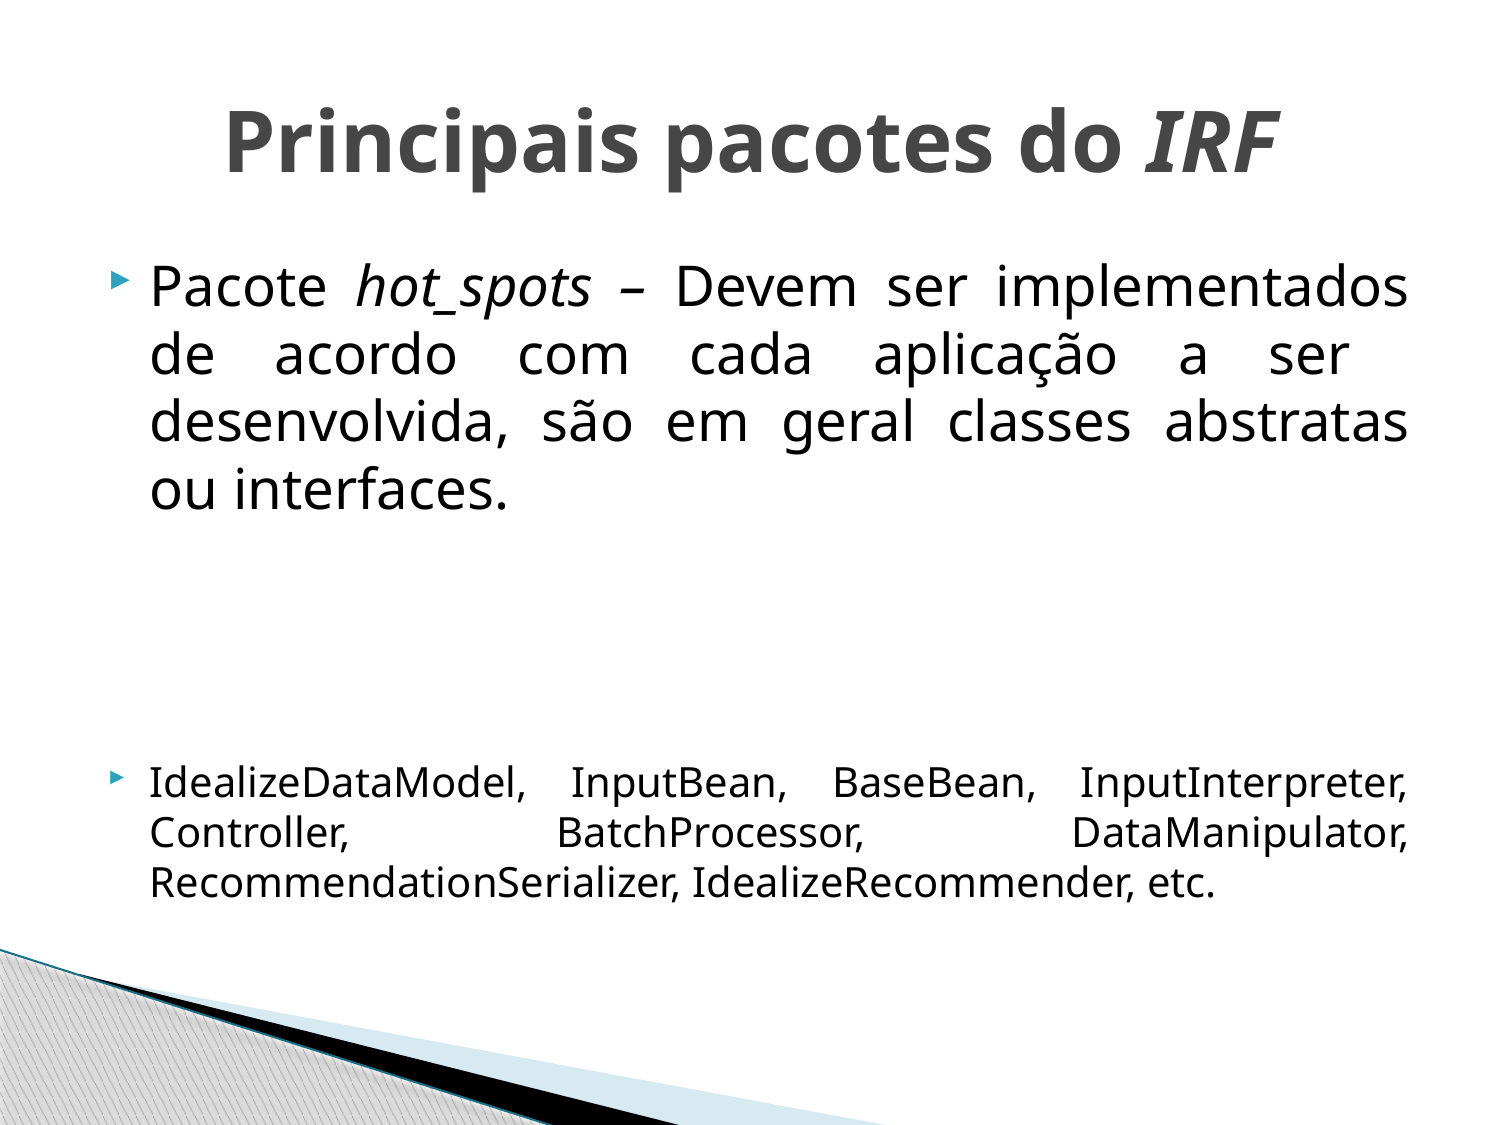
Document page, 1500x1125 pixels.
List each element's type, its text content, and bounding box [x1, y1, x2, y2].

title Principais pacotes do IRF [75, 45, 1425, 233]
list Pacote hot_spots – Devem ser implementados de acordo com cada aplicação a ser desenvolvida, são em geral classes abstratas ou interfaces. IdealizeDataModel, InputBean, BaseBean, InputInterpreter, Controller, BatchProcessor, DataManipulator, RecommendationSerializer, IdealizeRecommender, etc. [74, 242, 1426, 986]
